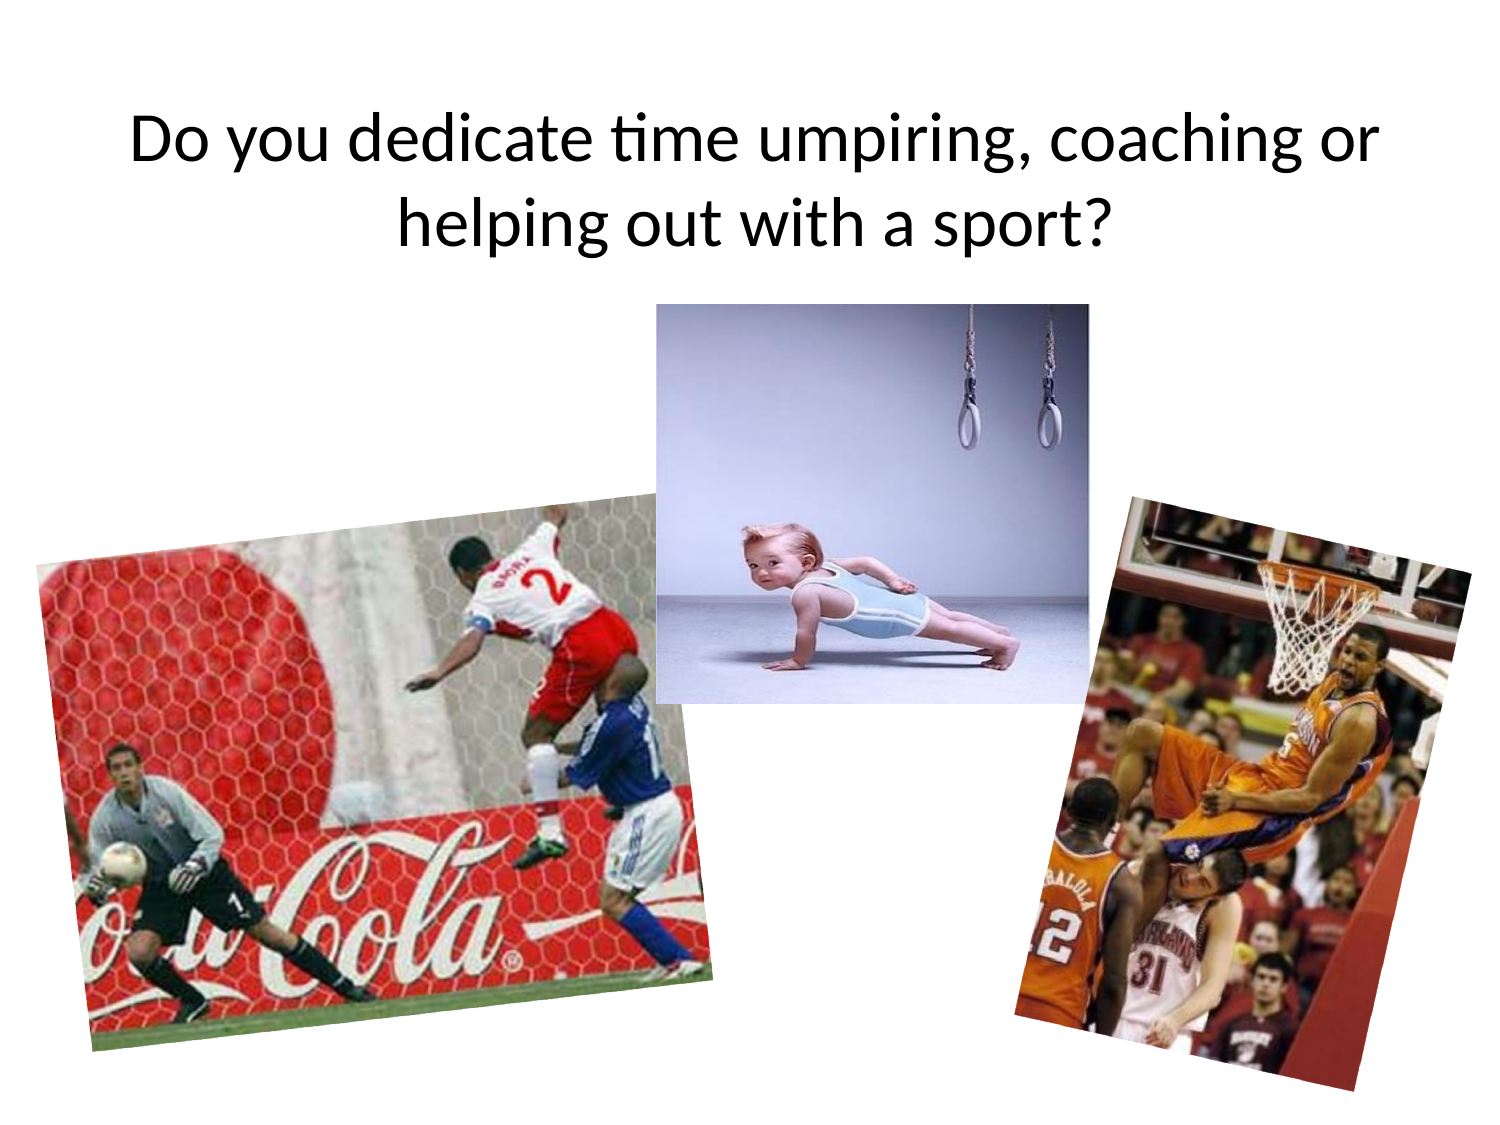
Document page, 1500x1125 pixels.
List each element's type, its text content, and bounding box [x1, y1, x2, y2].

picture [37, 304, 1471, 1091]
title Do you dedicate time umpiring, coaching or helping out with a sport? [81, 81, 1433, 270]
